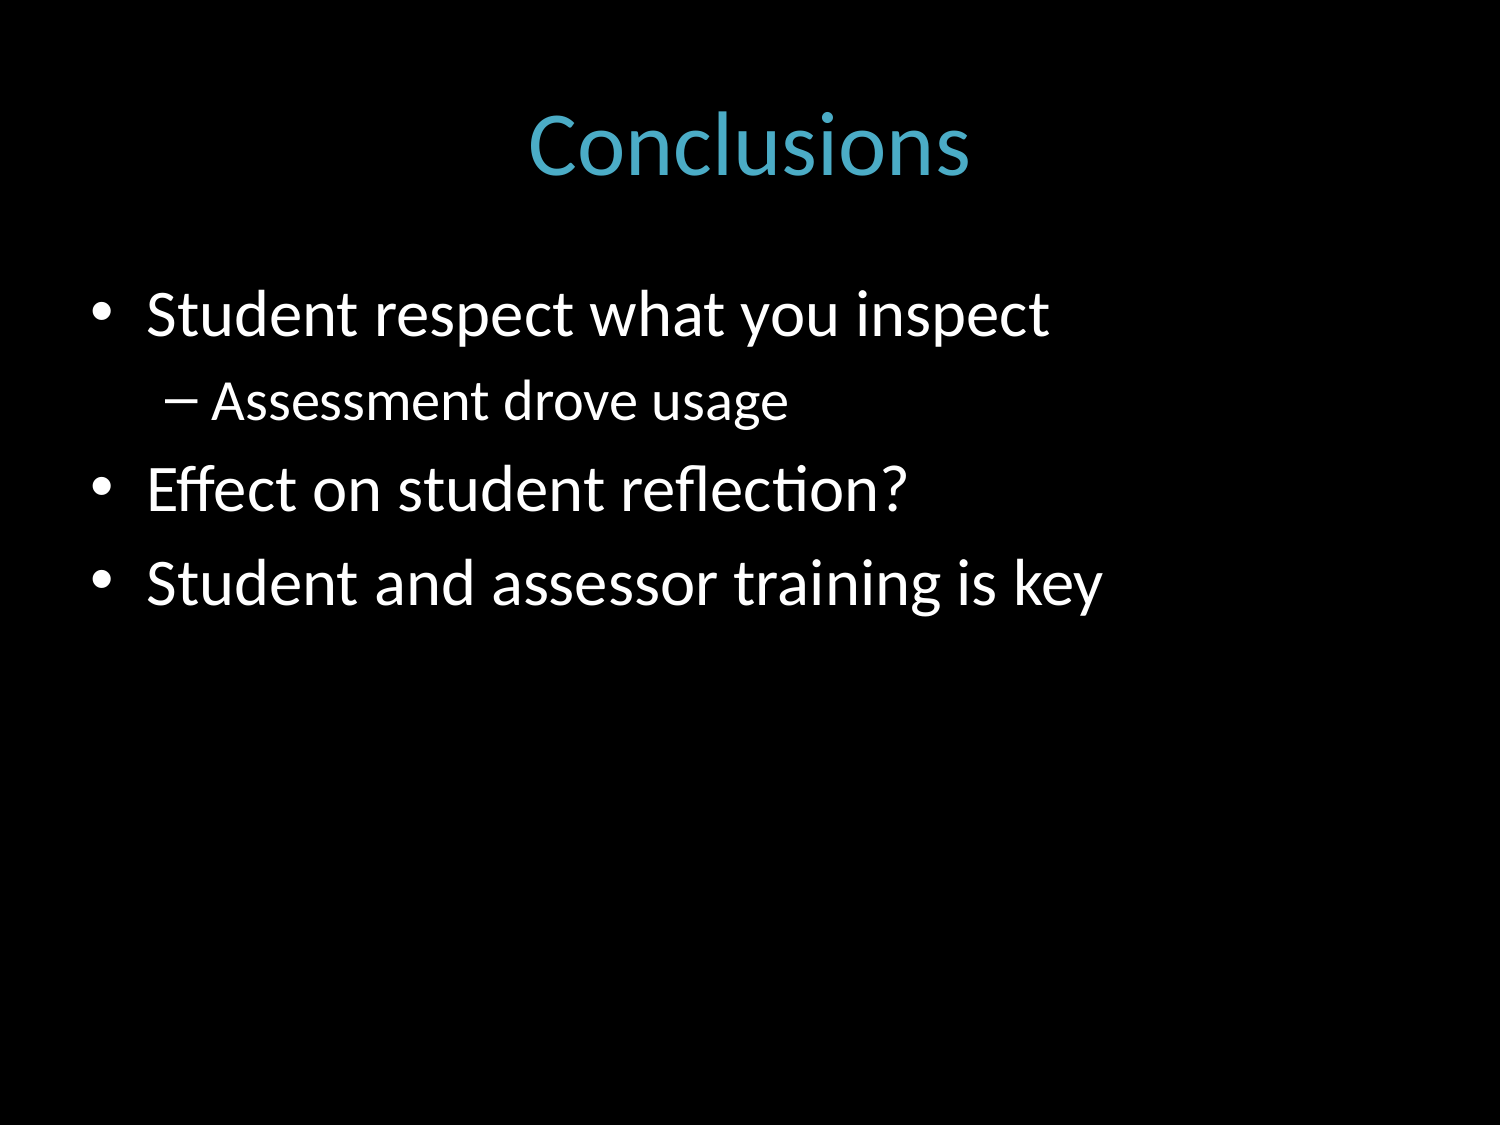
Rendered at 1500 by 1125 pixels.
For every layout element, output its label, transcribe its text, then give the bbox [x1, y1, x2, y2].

list Student respect what you inspect Assessment drove usage Effect on student reflection? Student and assessor training is key [75, 262, 1425, 1005]
title Conclusions [75, 45, 1425, 233]
